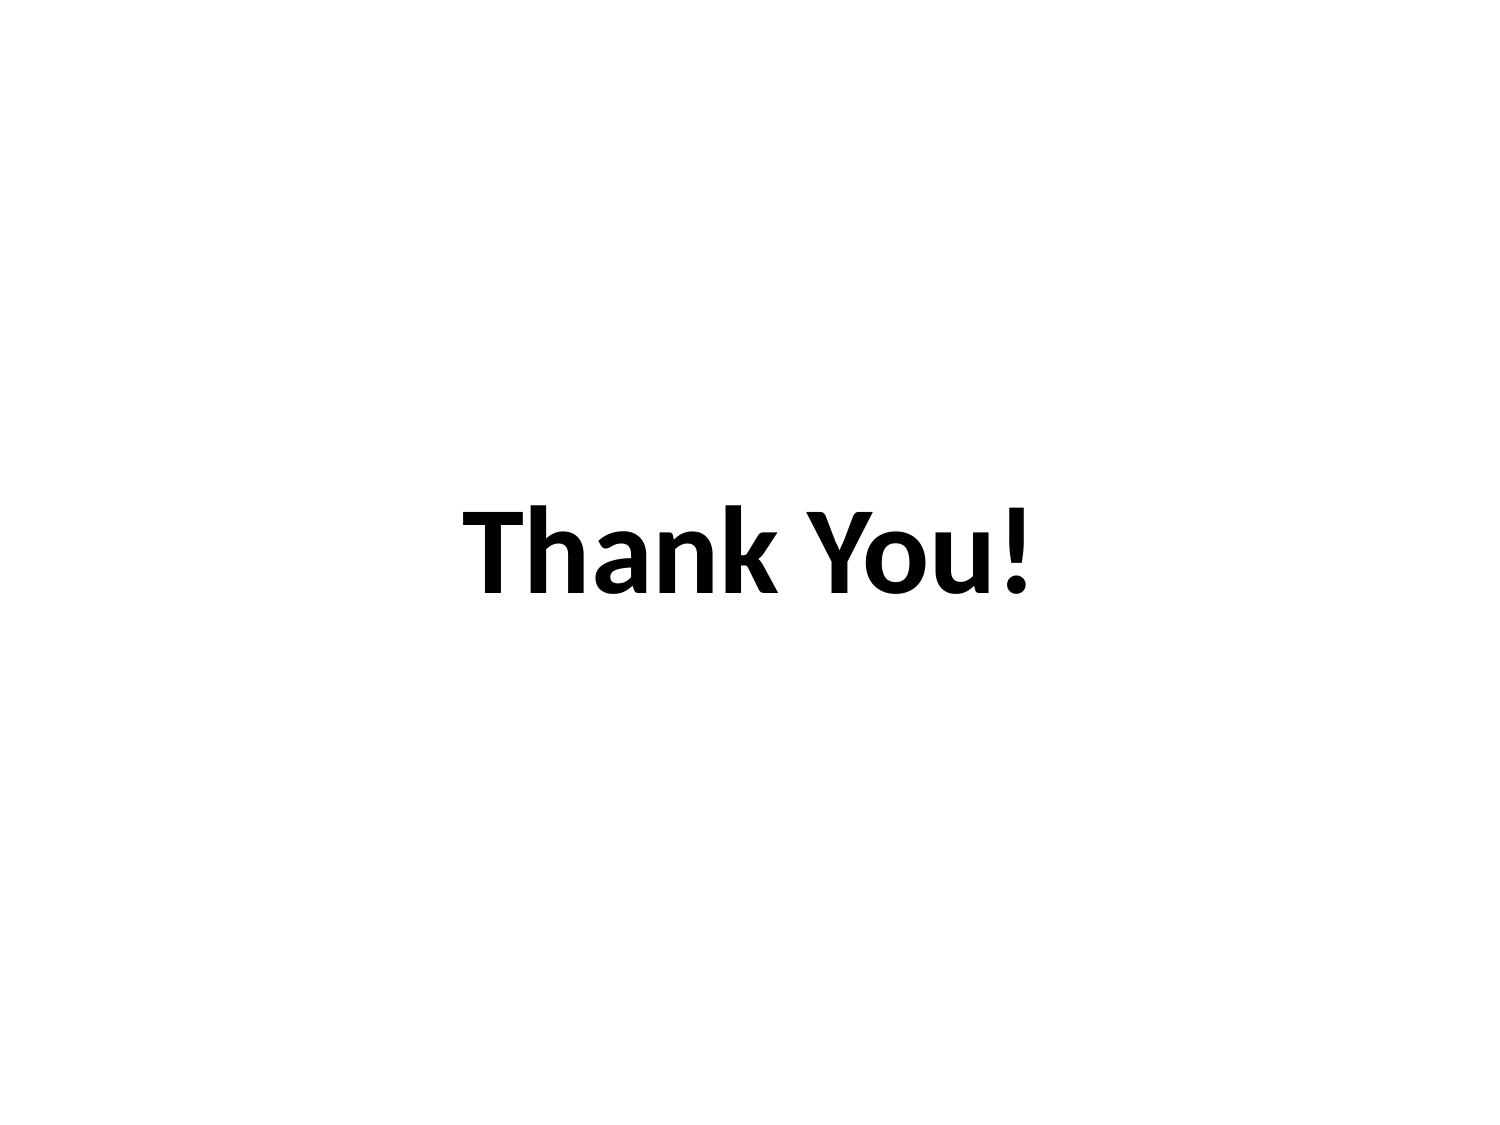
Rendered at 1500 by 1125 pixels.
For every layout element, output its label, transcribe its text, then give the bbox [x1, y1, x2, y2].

list Thank You! [75, 262, 1425, 1005]
